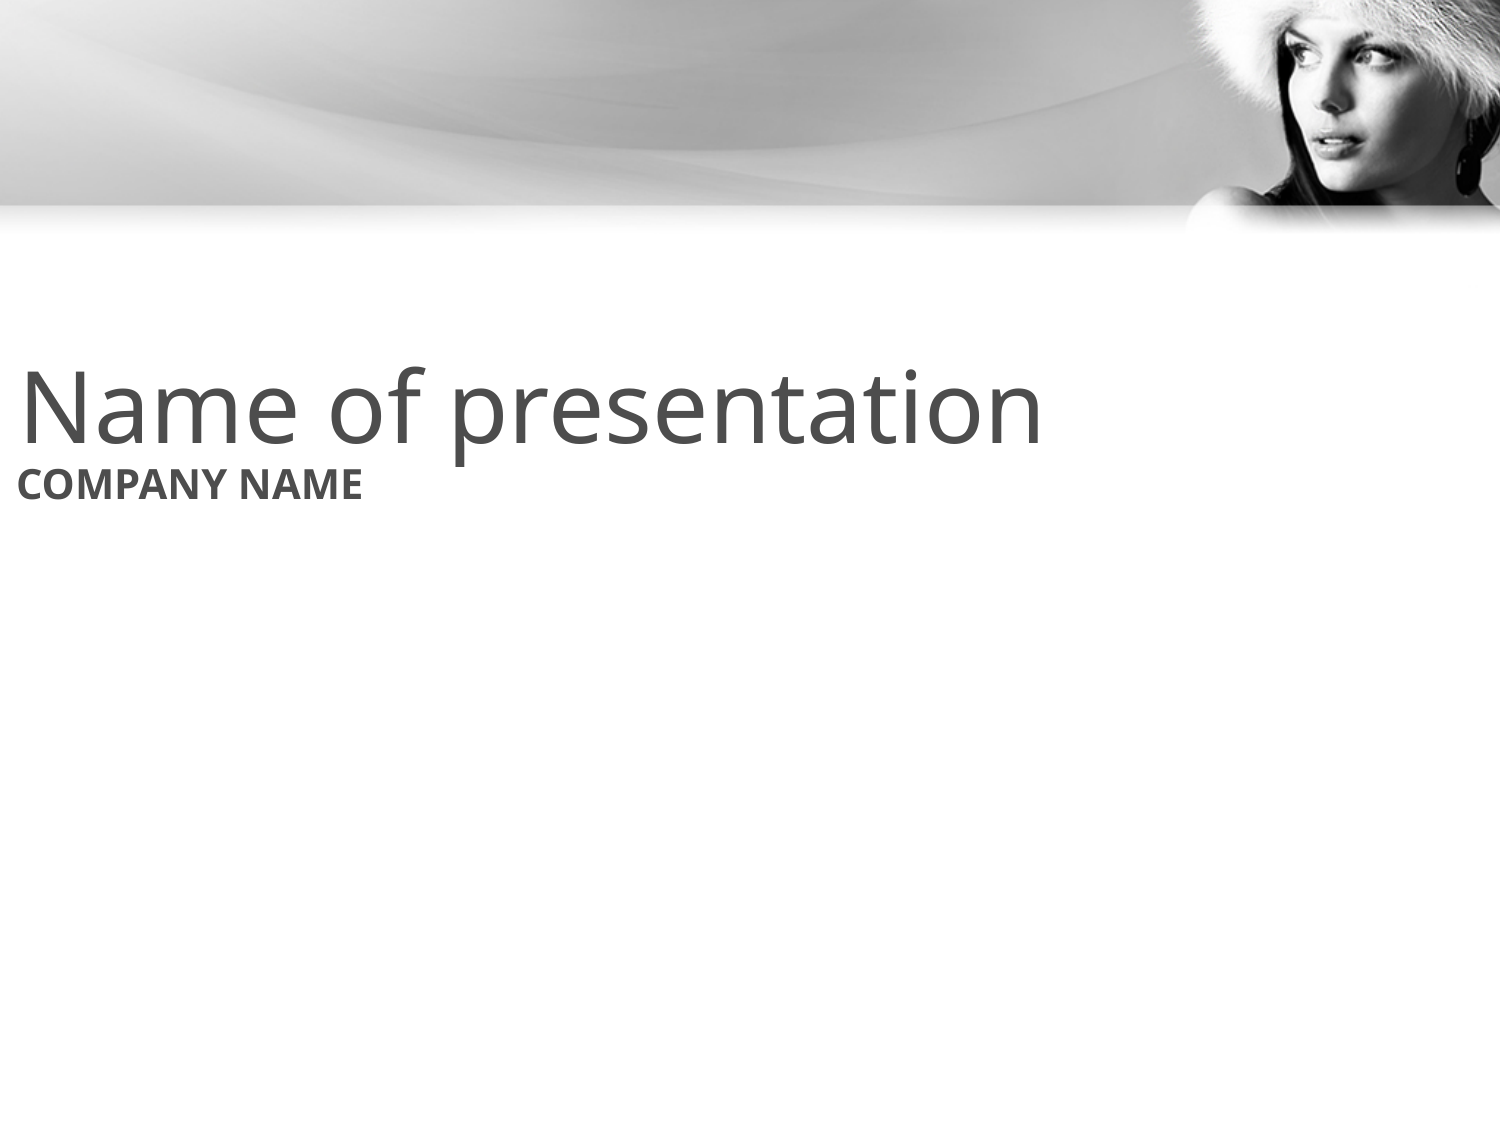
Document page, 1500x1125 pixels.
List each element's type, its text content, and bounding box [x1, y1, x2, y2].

list Name of presentation [3, 224, 1279, 472]
title Company name [0, 450, 1276, 674]
picture [0, 0, 1500, 1125]
